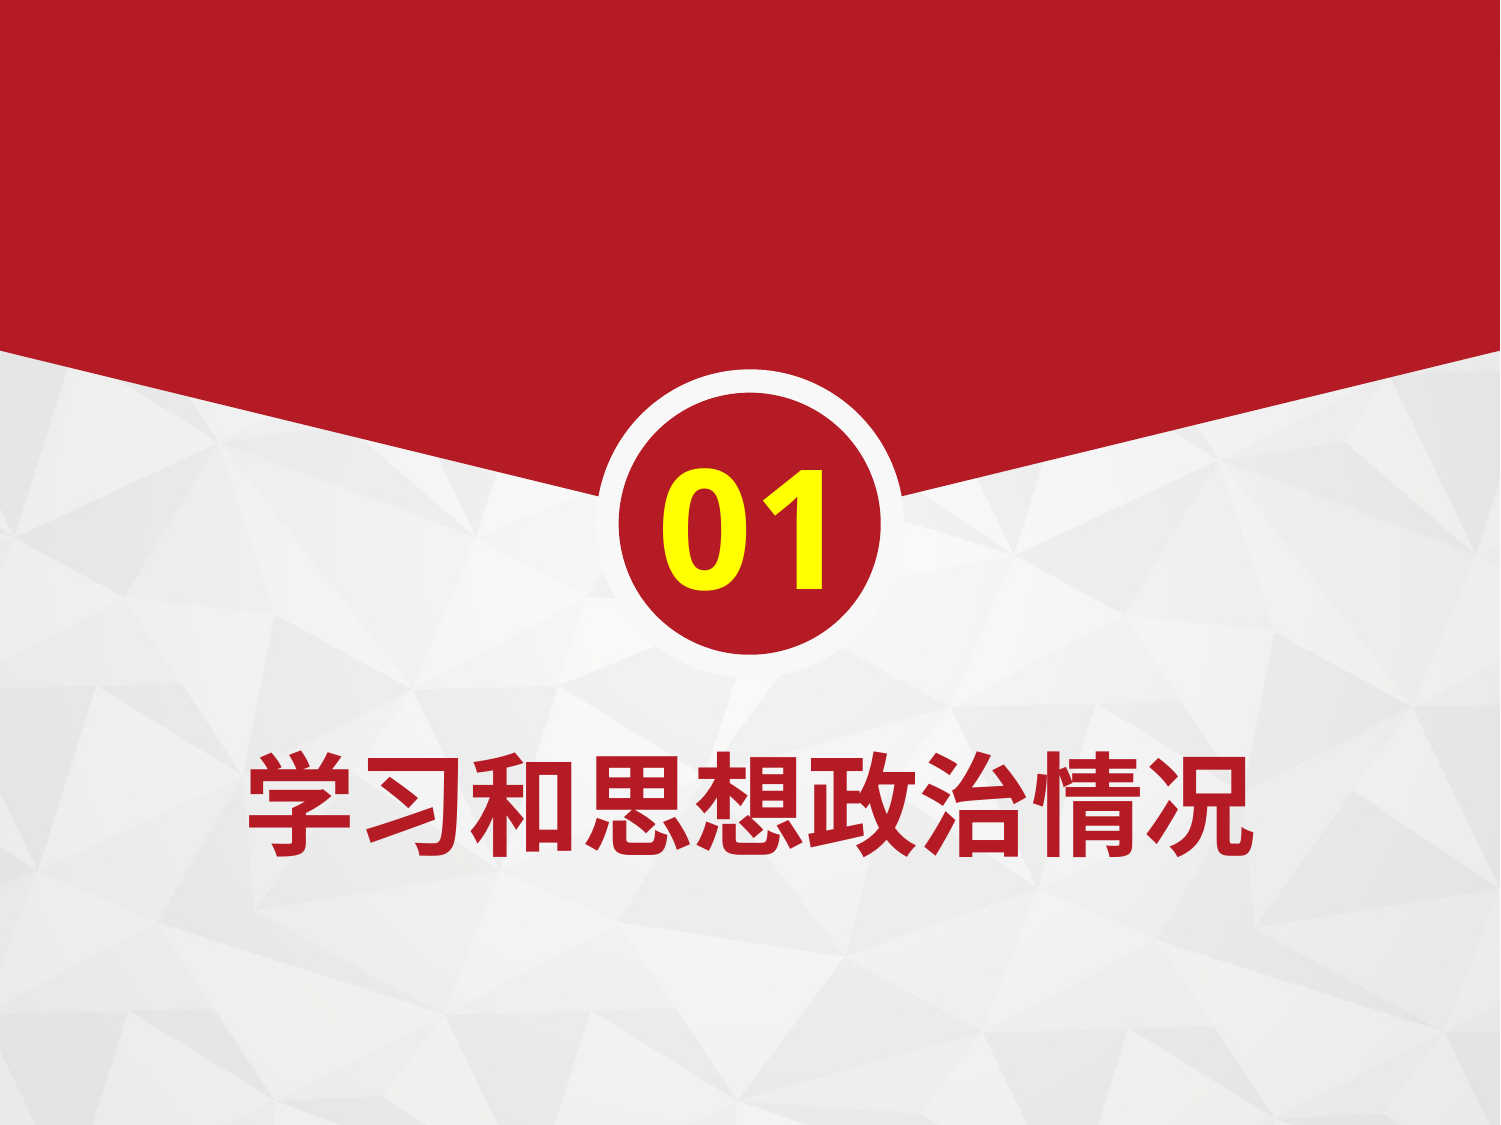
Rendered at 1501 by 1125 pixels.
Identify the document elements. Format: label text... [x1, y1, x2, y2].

picture [0, 0, 1501, 1125]
text_box 学习和思想政治情况 [218, 727, 1282, 878]
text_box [595, 369, 905, 679]
text_box [0, 0, 1500, 495]
